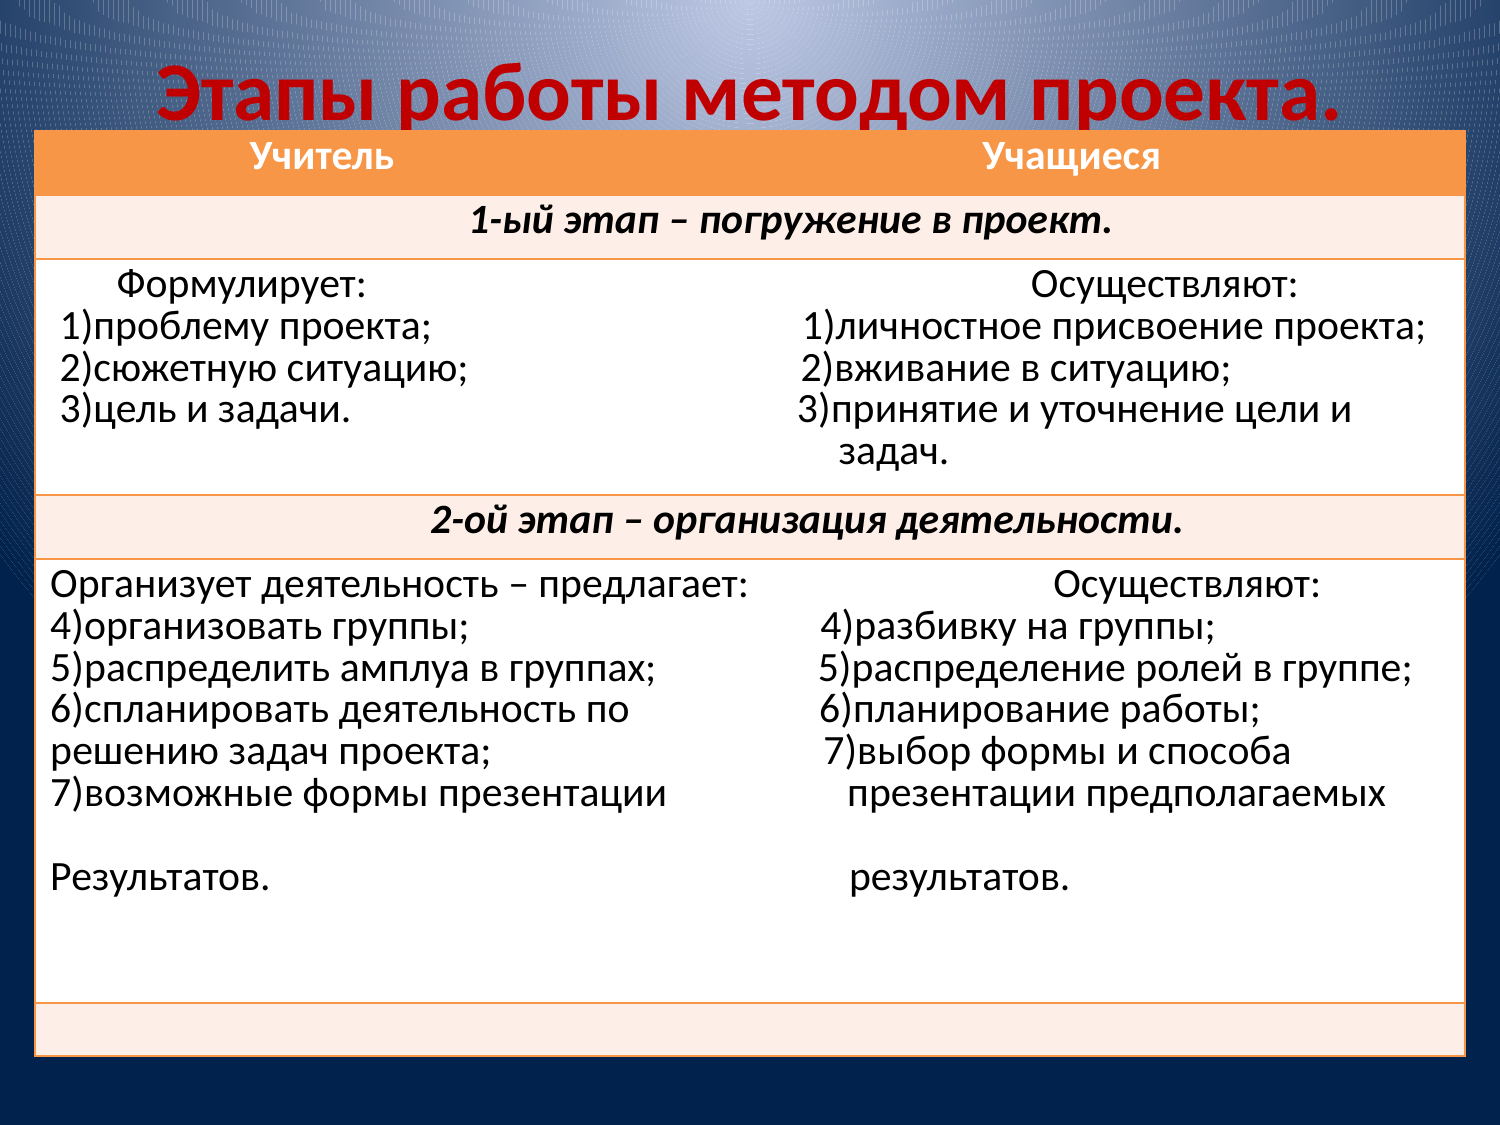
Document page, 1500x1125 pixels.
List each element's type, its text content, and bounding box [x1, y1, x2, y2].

table_cell Организует деятельность – предлагает: Осуществляют: 4)организовать группы; 4)разбивку на группы; 5)распределить амплуа в группах; 5)распределение ролей в группе; 6)спланировать деятельность по 6)планирование работы; решению задач проекта; 7)выбор формы и способа 7)возможные формы презентации презентации предполагаемых Результатов. результатов. [36, 560, 1464, 1002]
table_cell [36, 1004, 1464, 1055]
table_cell 1-ый этап – погружение в проект. [36, 196, 1464, 258]
table_cell Формулирует: Осуществляют: 1)проблему проекта; 1)личностное присвоение проекта; 2)сюжетную ситуацию; 2)вживание в ситуацию; 3)цель и задачи. 3)принятие и уточнение цели и задач. [36, 260, 1464, 494]
title Этапы работы методом проекта. [75, 45, 1425, 129]
table_header Учитель Учащиеся [36, 132, 1464, 194]
table_cell 2-ой этап – организация деятельности. [36, 496, 1464, 558]
